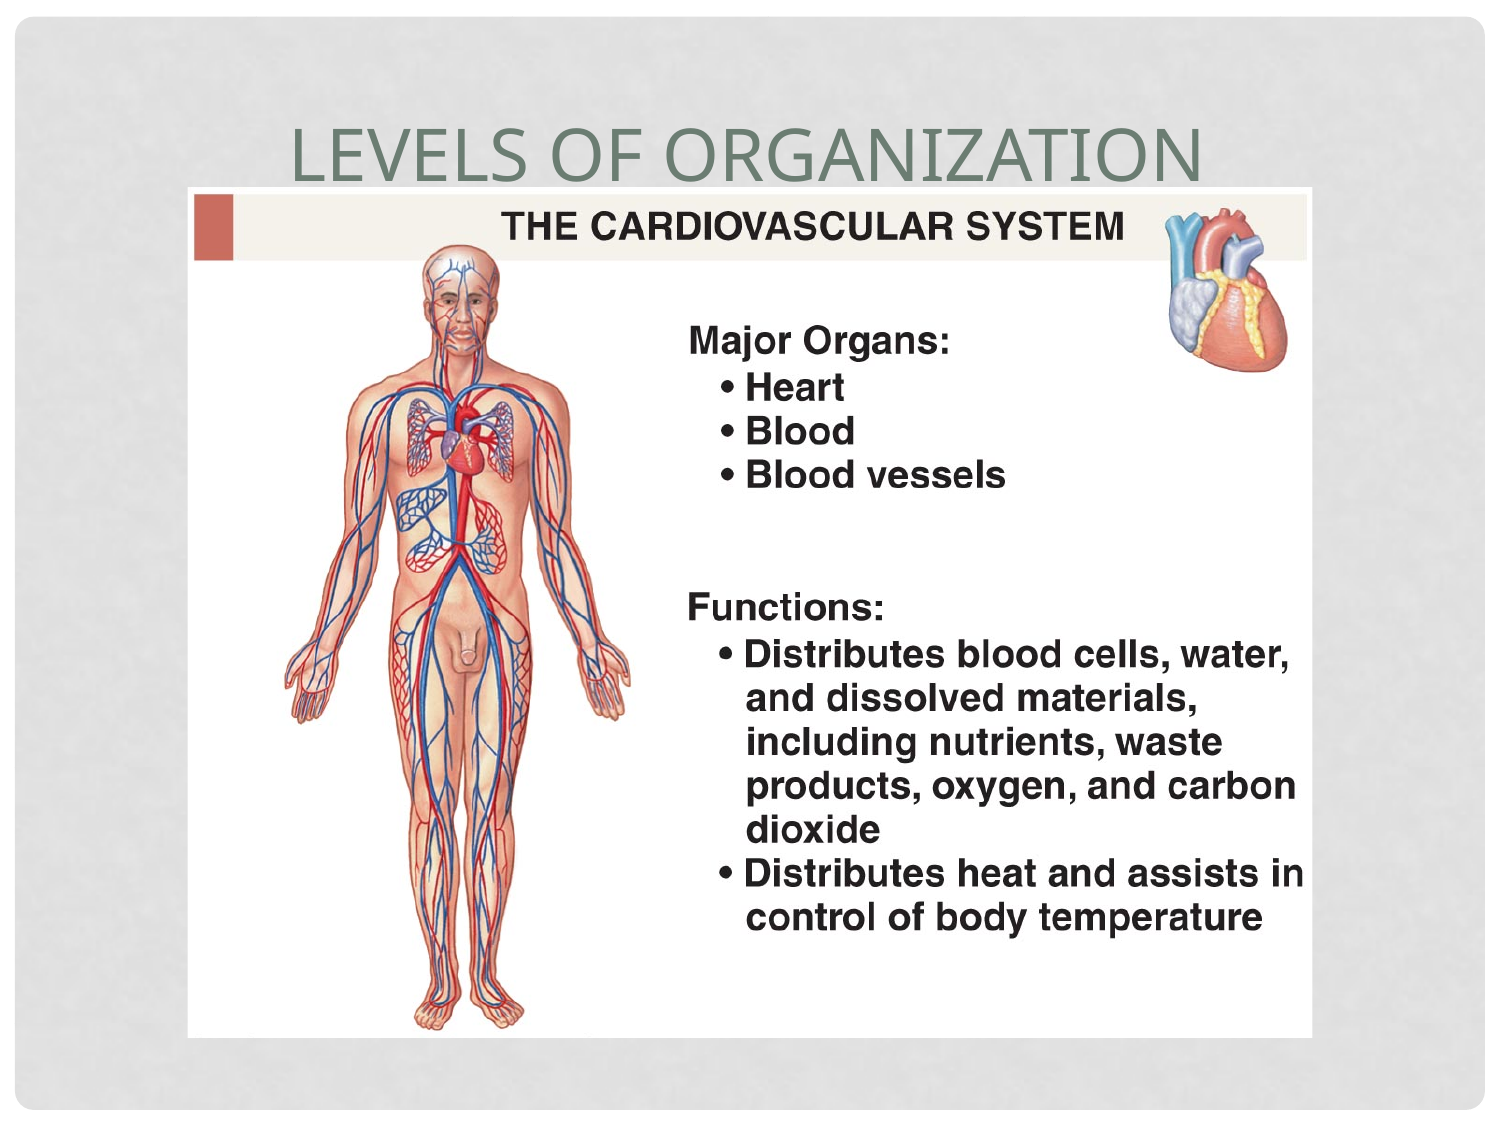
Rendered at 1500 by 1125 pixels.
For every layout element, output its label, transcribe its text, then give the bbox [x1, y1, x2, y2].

title Levels of Organization [69, 66, 1425, 238]
picture [187, 187, 1313, 1038]
